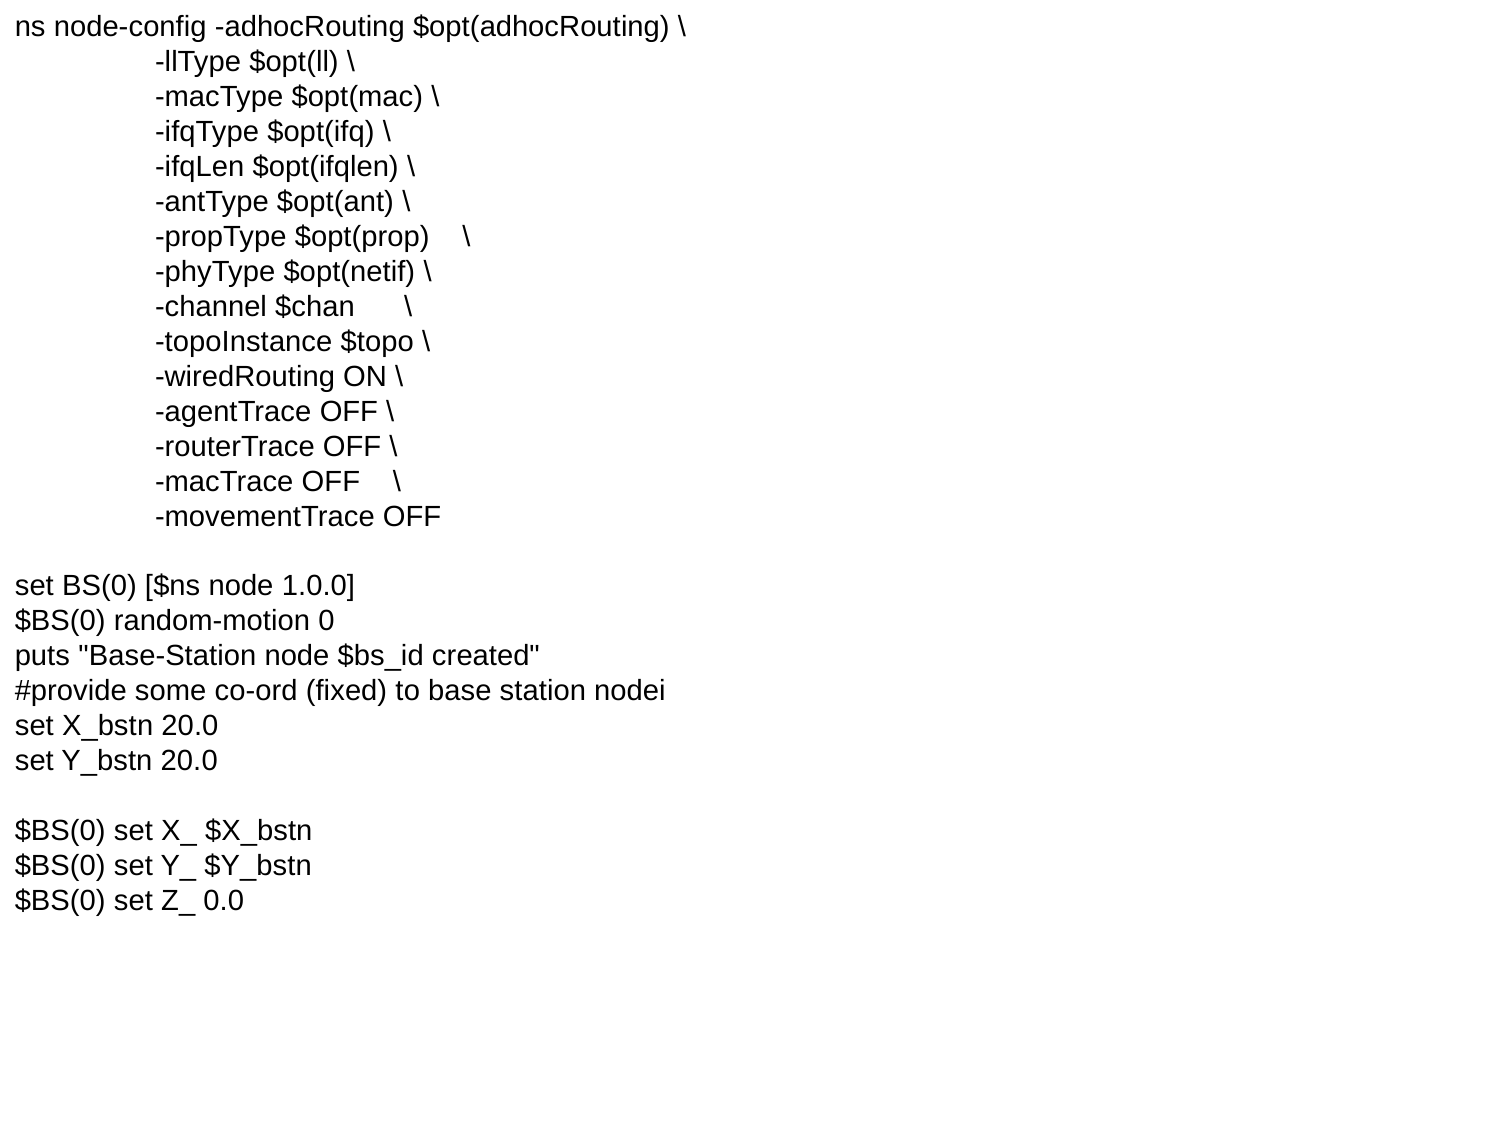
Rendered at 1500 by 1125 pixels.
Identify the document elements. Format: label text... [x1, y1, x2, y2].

text_box ns node-config -adhocRouting $opt(adhocRouting) \ -llType $opt(ll) \ -macType $opt(mac) \ -ifqType $opt(ifq) \ -ifqLen $opt(ifqlen) \ -antType $opt(ant) \ -propType $opt(prop) \ -phyType $opt(netif) \ -channel $chan \ -topoInstance $topo \ -wiredRouting ON \ -agentTrace OFF \ -routerTrace OFF \ -macTrace OFF \ -movementTrace OFF set BS(0) [$ns node 1.0.0] $BS(0) random-motion 0 puts "Base-Station node $bs_id created" #provide some co-ord (fixed) to base station nodei set X_bstn 20.0 set Y_bstn 20.0 $BS(0) set X_ $X_bstn $BS(0) set Y_ $Y_bstn $BS(0) set Z_ 0.0 [0, 0, 1500, 924]
